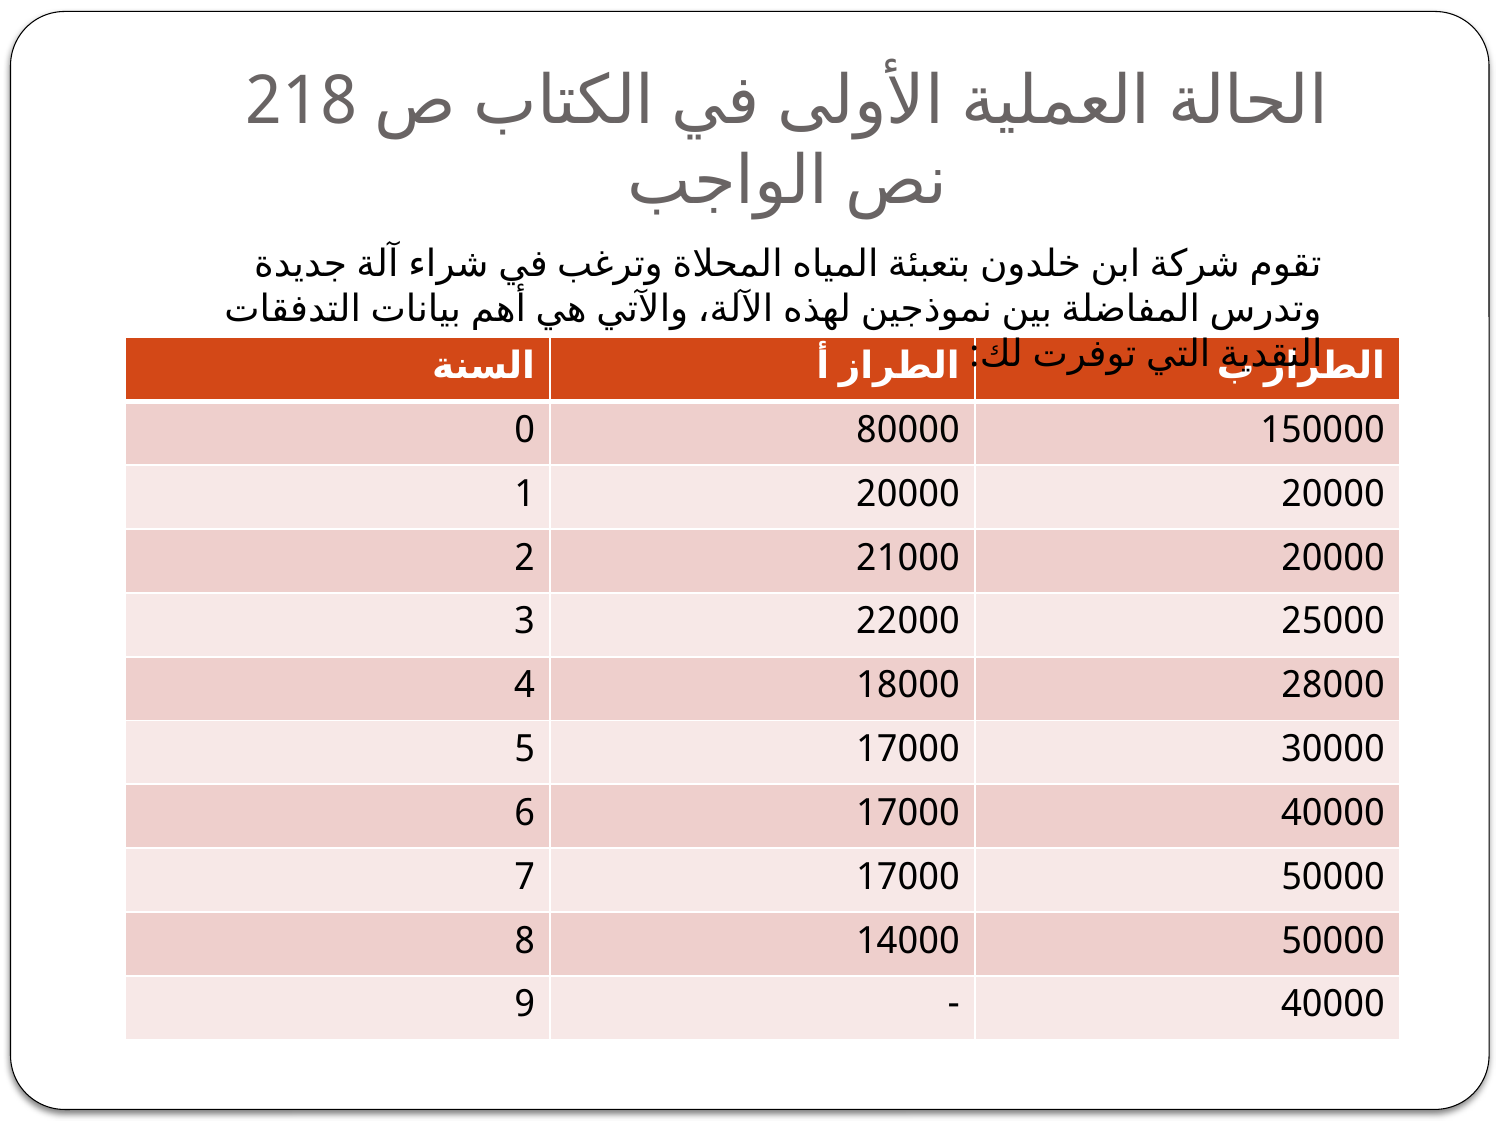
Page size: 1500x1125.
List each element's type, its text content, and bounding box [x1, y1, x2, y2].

table_cell 30000 [976, 721, 1399, 783]
table_cell 150000 [976, 404, 1399, 464]
table_cell 3 [126, 594, 549, 656]
table_cell 50000 [976, 849, 1399, 911]
table_cell 1 [126, 466, 549, 528]
table_cell 22000 [551, 594, 974, 656]
table_cell 5 [126, 721, 549, 783]
table_cell 18000 [551, 658, 974, 720]
table_cell - [551, 977, 974, 1039]
table_cell 50000 [976, 913, 1399, 975]
table_cell 80000 [551, 404, 974, 464]
table_cell 20000 [976, 530, 1399, 592]
text_box تقوم شركة ابن خلدون بتعبئة المياه المحلاة وترغب في شراء آلة جديدة وتدرس المفاضلة بين نموذجين لهذه الآلة، والآتي هي أهم بيانات التدفقات النقدية التي توفرت لك: [162, 231, 1338, 382]
table_cell 6 [126, 785, 549, 847]
table_cell 17000 [551, 849, 974, 911]
table_cell 21000 [551, 530, 974, 592]
table_cell 28000 [976, 658, 1399, 720]
table_cell 40000 [976, 785, 1399, 847]
table_cell 8 [126, 913, 549, 975]
table_cell 2 [126, 530, 549, 592]
table_cell 4 [126, 658, 549, 720]
table_header الطراز أ [551, 382, 974, 399]
table_cell 17000 [551, 785, 974, 847]
table_cell 7 [126, 849, 549, 911]
table_cell 17000 [551, 721, 974, 783]
title الحالة العملية الأولى في الكتاب ص 218 نص الواجب [150, 45, 1425, 233]
table_cell 40000 [976, 977, 1399, 1039]
table_cell 25000 [976, 594, 1399, 656]
table_cell 20000 [551, 466, 974, 528]
table_header الطراز ب [976, 338, 1399, 399]
table_cell 0 [126, 404, 549, 464]
table_cell 20000 [976, 466, 1399, 528]
table_cell 14000 [551, 913, 974, 975]
table_cell 9 [126, 977, 549, 1039]
table_header السنة [126, 338, 549, 399]
